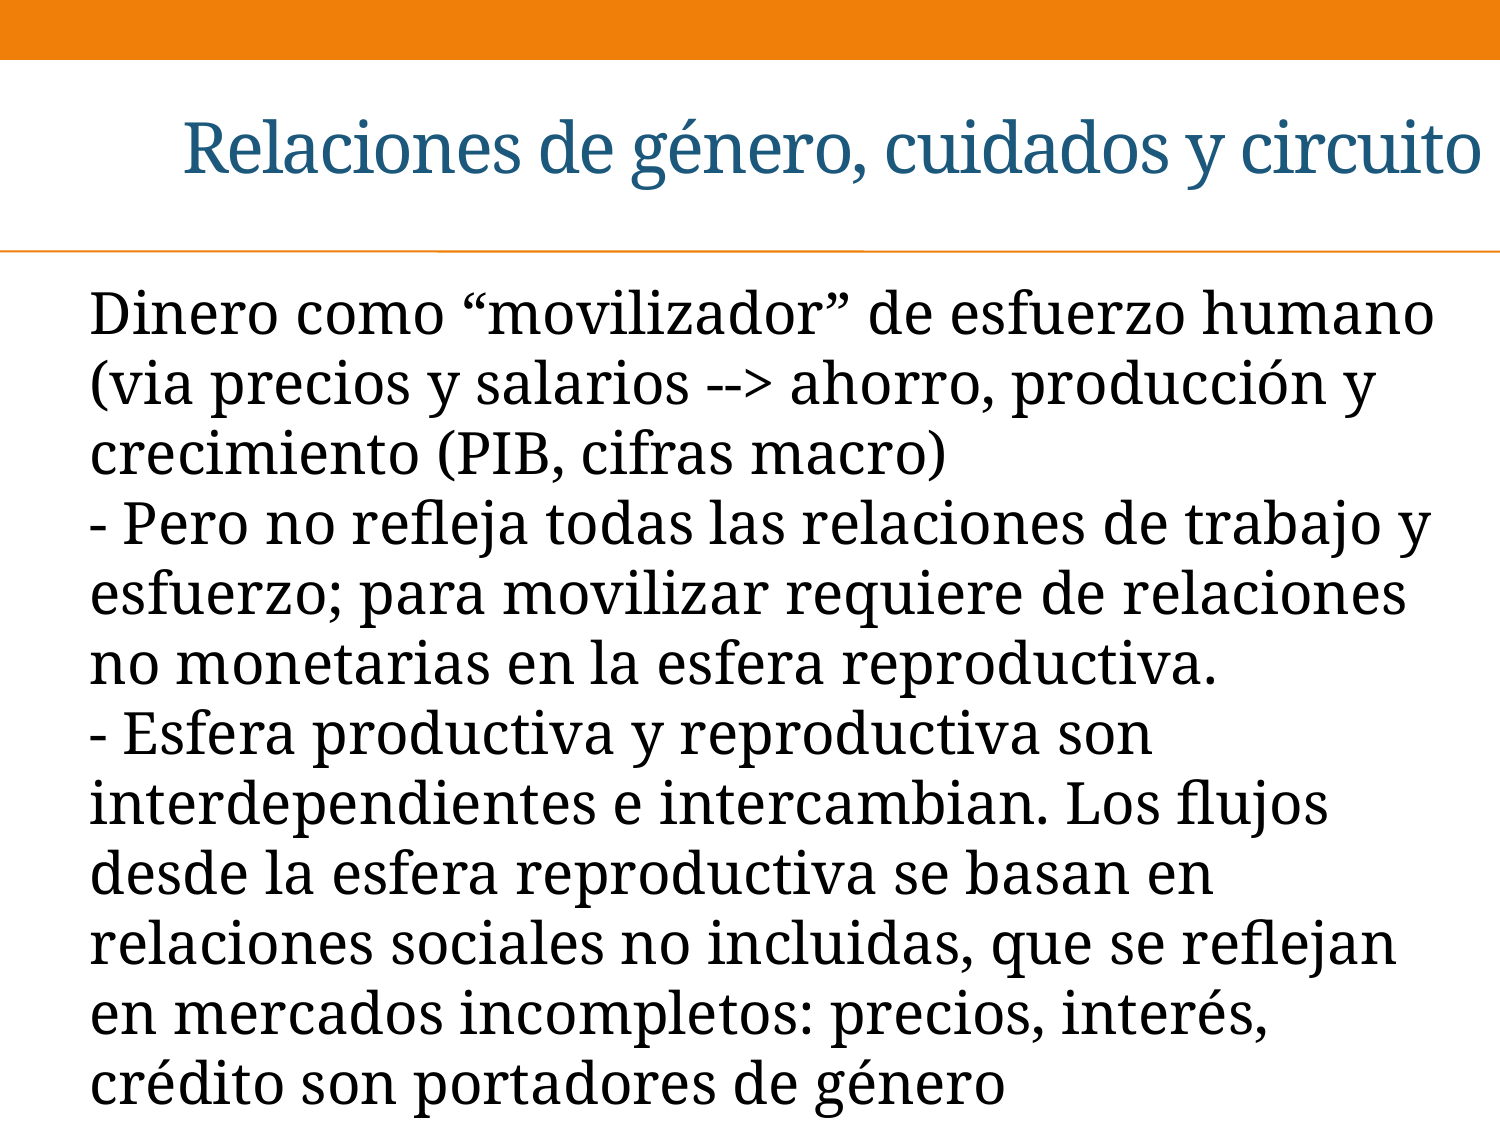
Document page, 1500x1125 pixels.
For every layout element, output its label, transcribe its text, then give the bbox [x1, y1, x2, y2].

text_box Dinero como “movilizador” de esfuerzo humano (via precios y salarios --> ahorro, producción y crecimiento (PIB, cifras macro) - Pero no refleja todas las relaciones de trabajo y esfuerzo; para movilizar requiere de relaciones no monetarias en la esfera reproductiva. - Esfera productiva y reproductiva son interdependientes e intercambian. Los flujos desde la esfera reproductiva se basan en relaciones sociales no incluidas, que se reflejan en mercados incompletos: precios, interés, crédito son portadores de género [74, 268, 1455, 1124]
title Relaciones de género, cuidados y circuito [150, 64, 1500, 227]
